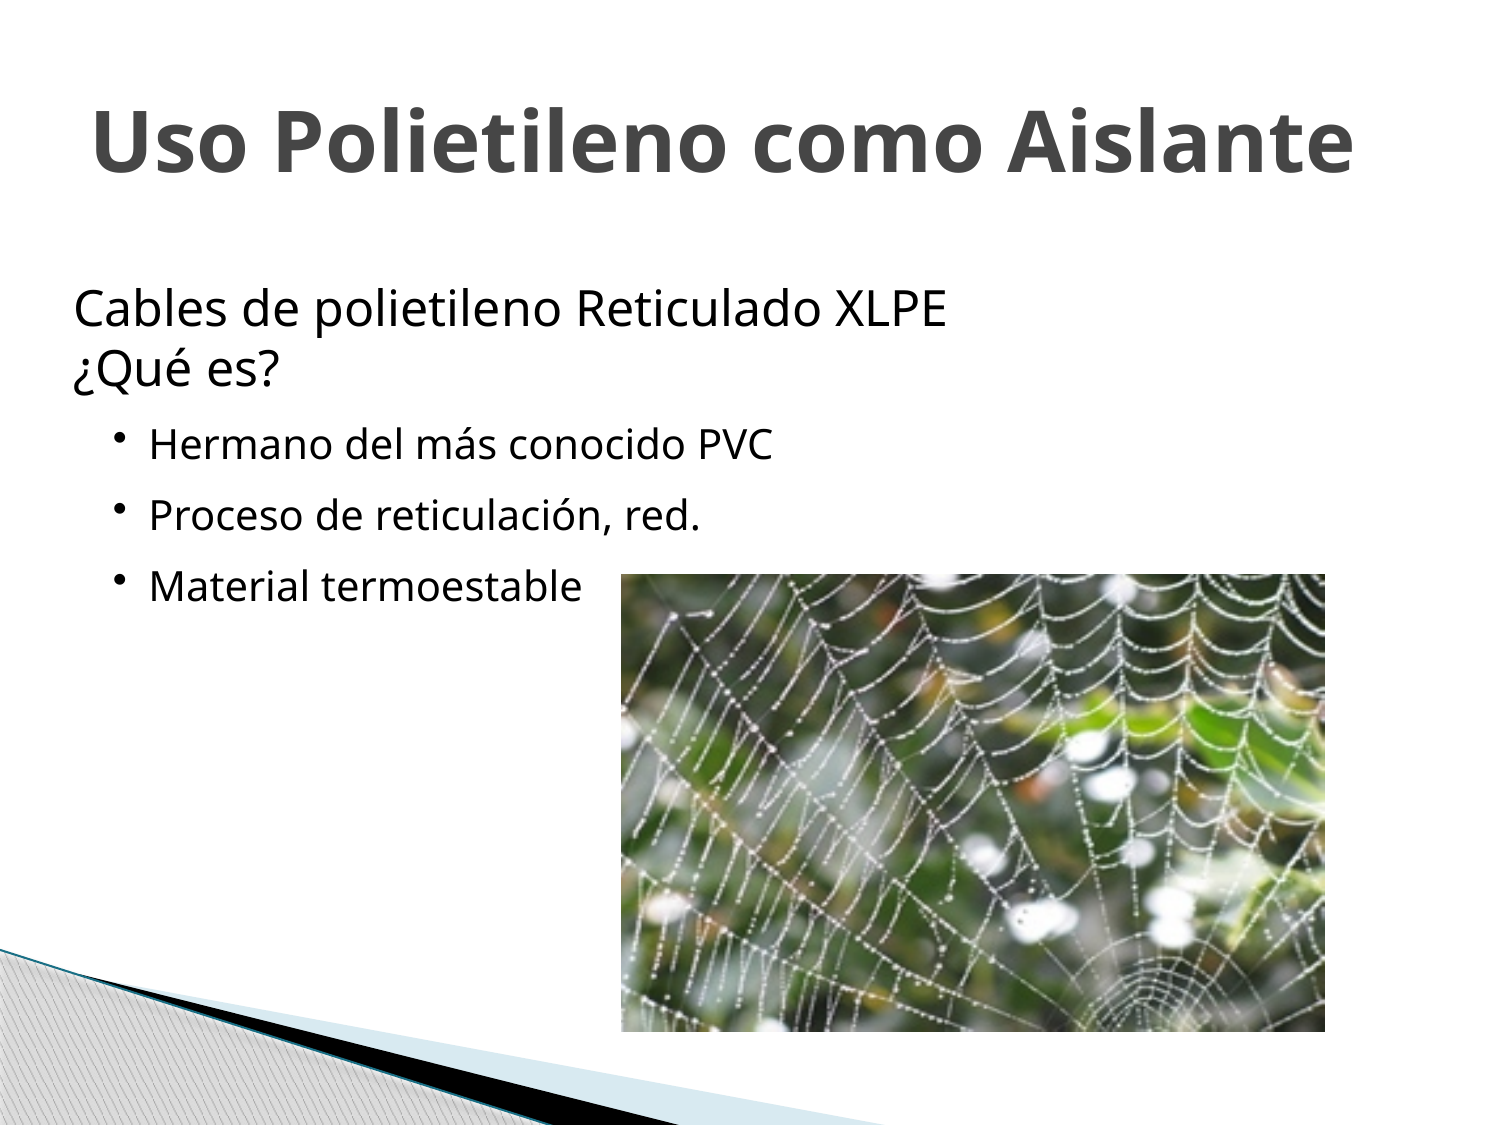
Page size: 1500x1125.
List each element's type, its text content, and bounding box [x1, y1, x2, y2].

picture [620, 573, 1325, 1032]
title Uso Polietileno como Aislante [75, 45, 1425, 233]
text_box Cables de polietileno Reticulado XLPE ¿Qué es? Hermano del más conocido PVC Proceso de reticulación, red. Material termoestable [58, 269, 1102, 617]
